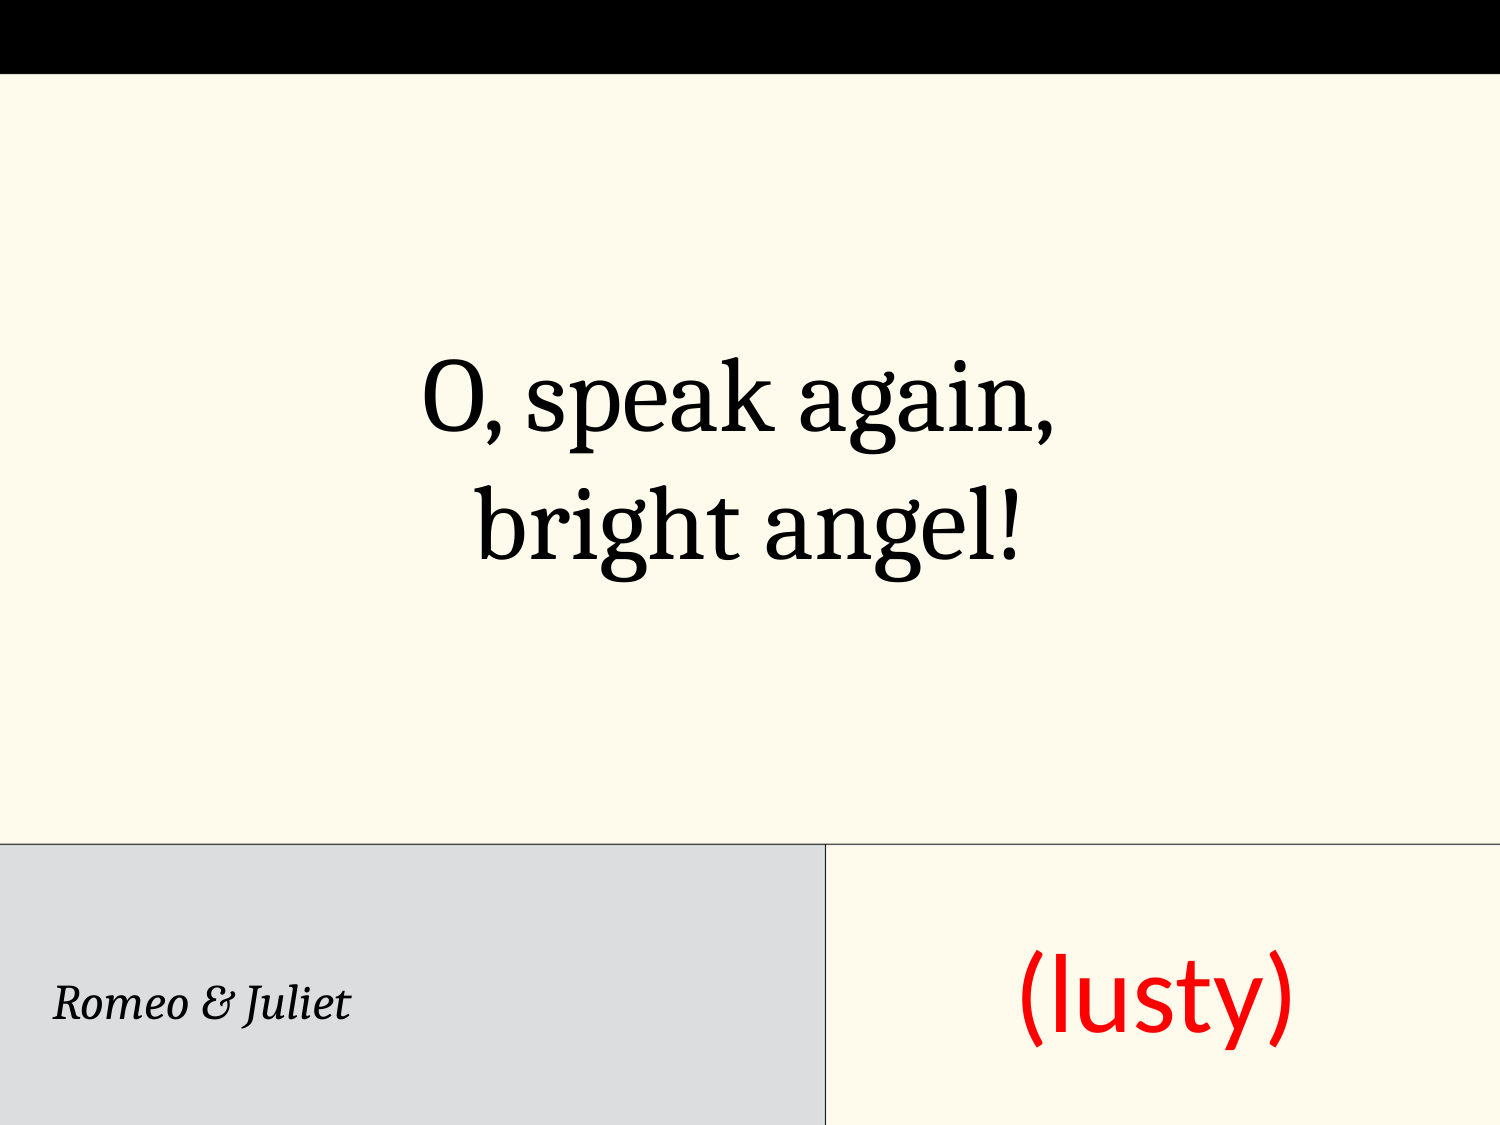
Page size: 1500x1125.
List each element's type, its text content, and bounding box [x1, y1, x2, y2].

text_box (lusty) [862, 912, 1450, 1088]
text_box Romeo & Juliet [37, 962, 688, 1037]
picture [0, 0, 1500, 1125]
text_box O, speak again, bright angel! [168, 249, 1332, 592]
